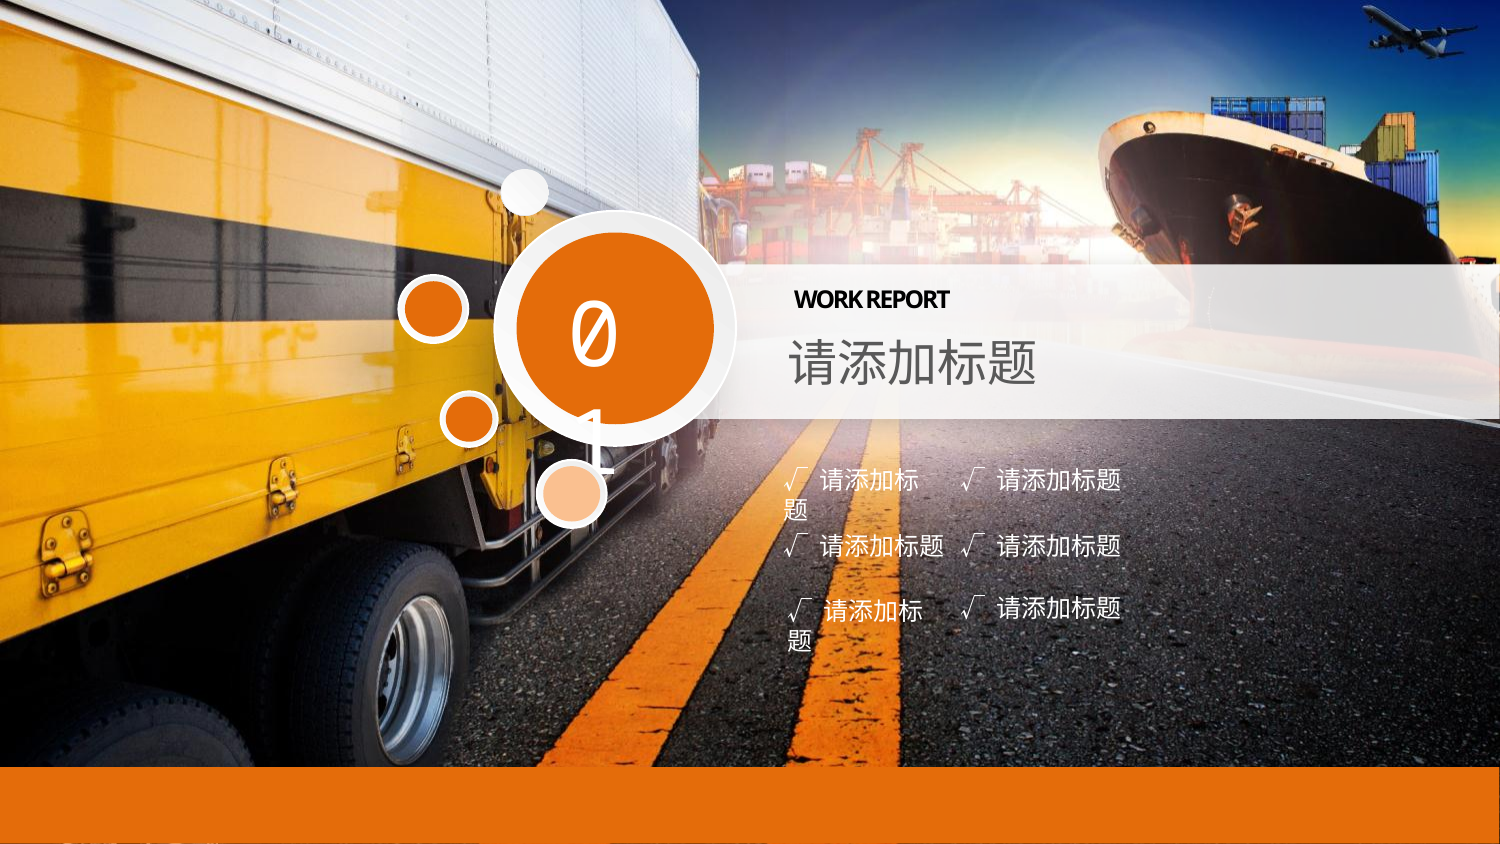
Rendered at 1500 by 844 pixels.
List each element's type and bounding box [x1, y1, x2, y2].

picture [0, 0, 1500, 844]
text_box [440, 391, 498, 448]
text_box [398, 274, 469, 344]
text_box [536, 459, 607, 529]
text_box [500, 168, 550, 209]
text_box [494, 210, 737, 446]
